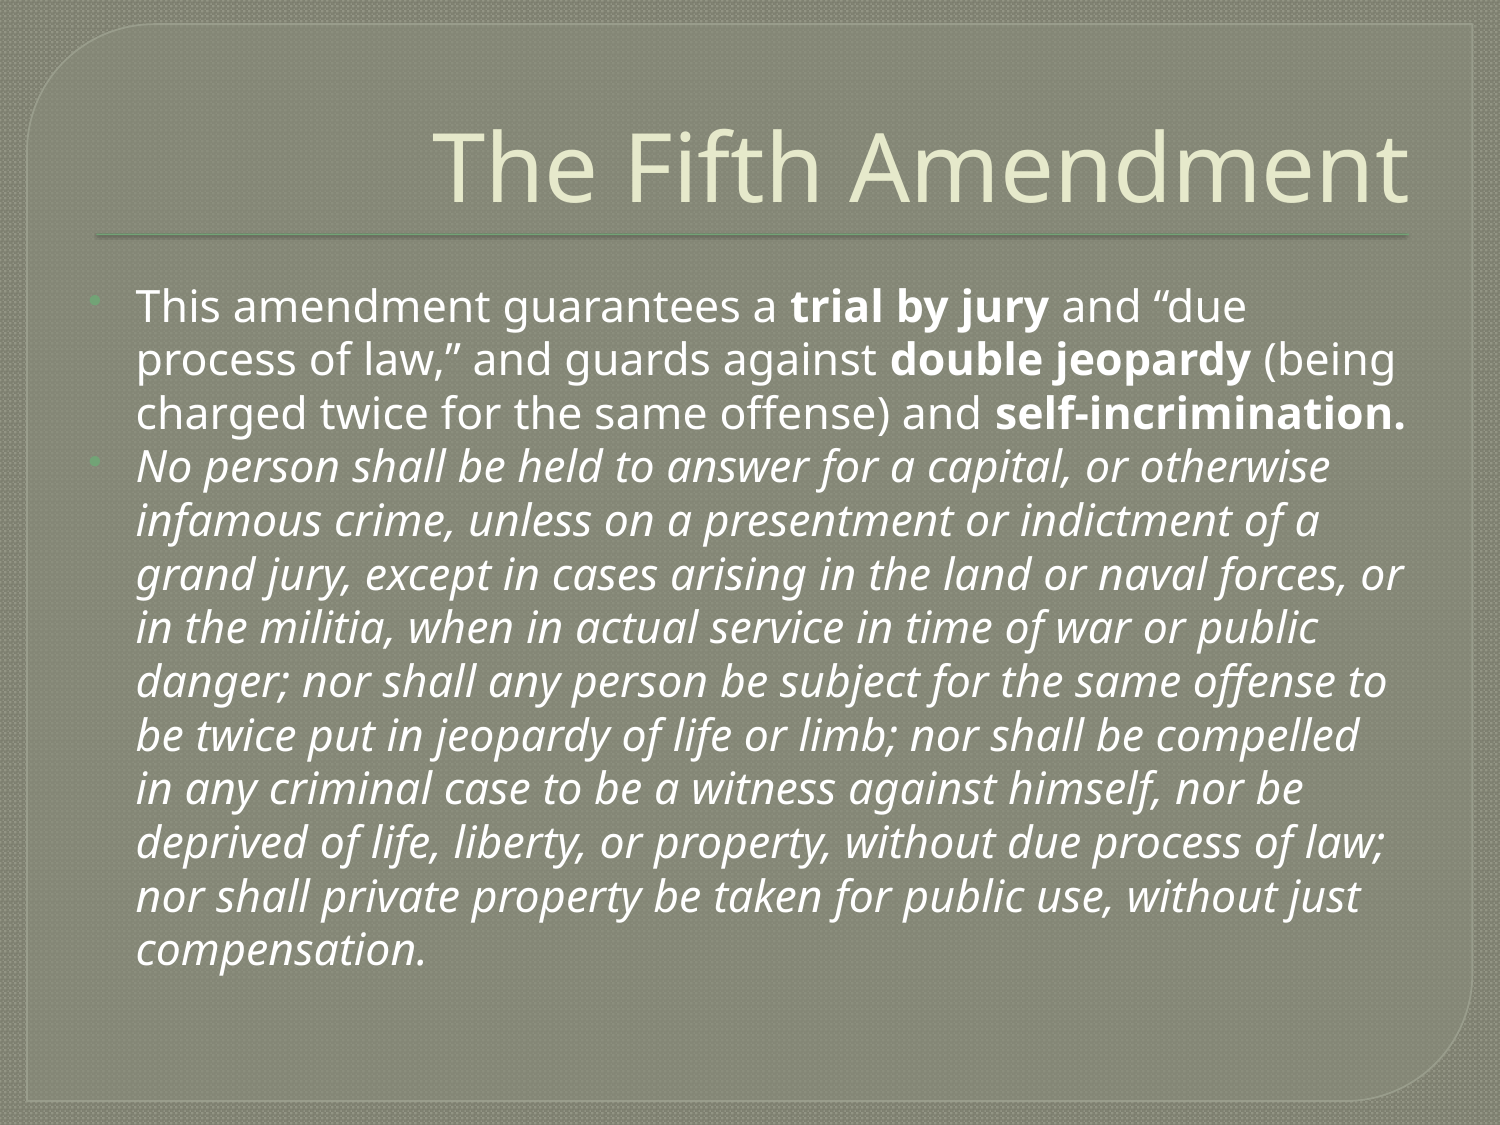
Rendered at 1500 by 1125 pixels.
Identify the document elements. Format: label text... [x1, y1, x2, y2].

title The Fifth Amendment [75, 41, 1425, 230]
list This amendment guarantees a trial by jury and “due process of law,” and guards against double jeopardy (being charged twice for the same offense) and self-incrimination. No person shall be held to answer for a capital, or otherwise infamous crime, unless on a presentment or indictment of a grand jury, except in cases arising in the land or naval forces, or in the militia, when in actual service in time of war or public danger; nor shall any person be subject for the same offense to be twice put in jeopardy of life or limb; nor shall be compelled in any criminal case to be a witness against himself, nor be deprived of life, liberty, or property, without due process of law; nor shall private property be taken for public use, without just compensation. [75, 270, 1425, 1013]
